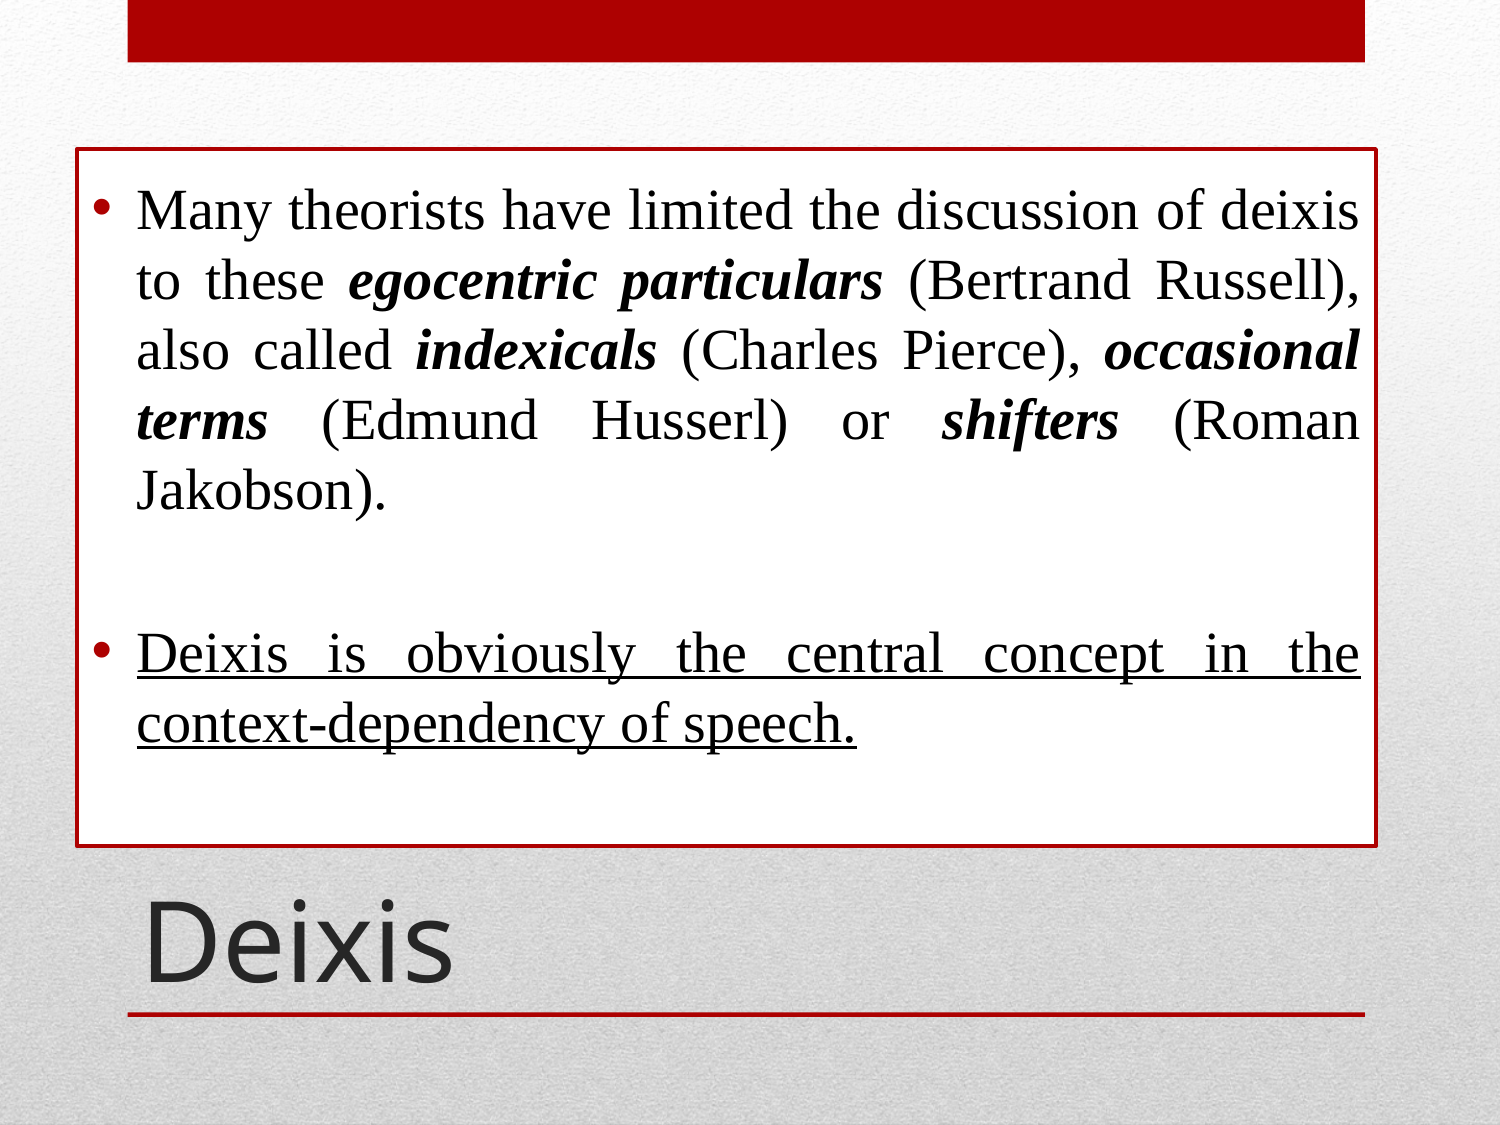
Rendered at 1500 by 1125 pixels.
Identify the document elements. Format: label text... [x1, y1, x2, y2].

list Many theorists have limited the discussion of deixis to these egocentric particulars (Bertrand Russell), also called indexicals (Charles Pierce), occasional terms (Edmund Husserl) or shifters (Roman Jakobson). Deixis is obviously the central concept in the context-dependency of speech. [75, 147, 1378, 848]
title Deixis [125, 848, 1238, 1013]
